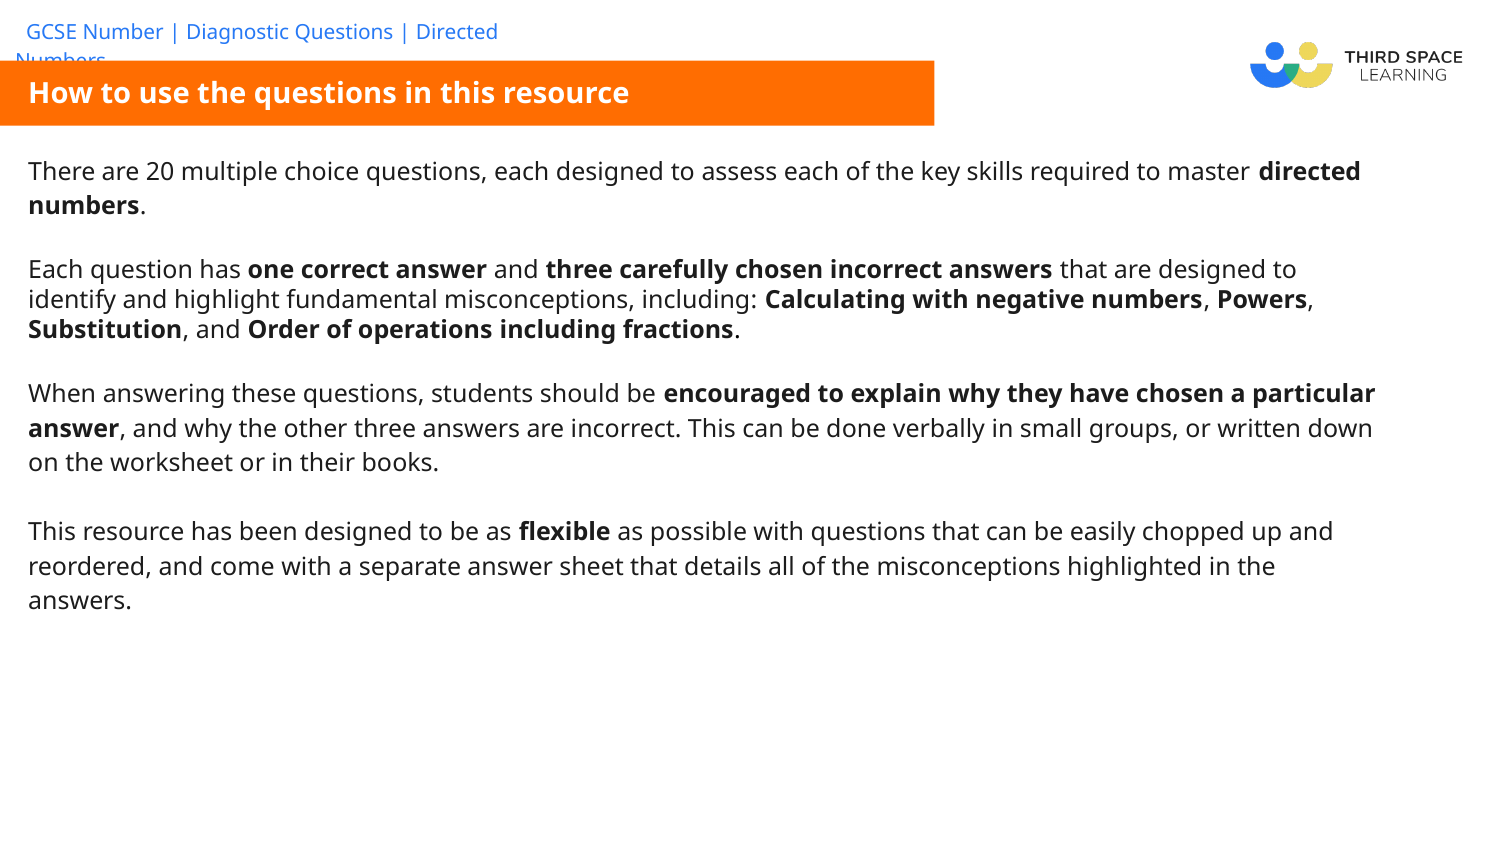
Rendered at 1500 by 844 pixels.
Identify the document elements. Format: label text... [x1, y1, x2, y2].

picture [1250, 33, 1465, 99]
text_box There are 20 multiple choice questions, each designed to assess each of the key skills required to master directed numbers. Each question has one correct answer and three carefully chosen incorrect answers that are designed to identify and highlight fundamental misconceptions, including: Calculating with negative numbers, Powers, Substitution, and Order of operations including fractions. When answering these questions, students should be encouraged to explain why they have chosen a particular answer, and why the other three answers are incorrect. This can be done verbally in small groups, or written down on the worksheet or in their books. This resource has been designed to be as flexible as possible with questions that can be easily chopped up and reordered, and come with a separate answer sheet that details all of the misconceptions highlighted in the answers. [13, 164, 1403, 695]
text_box How to use the questions in this resource [13, 59, 658, 125]
